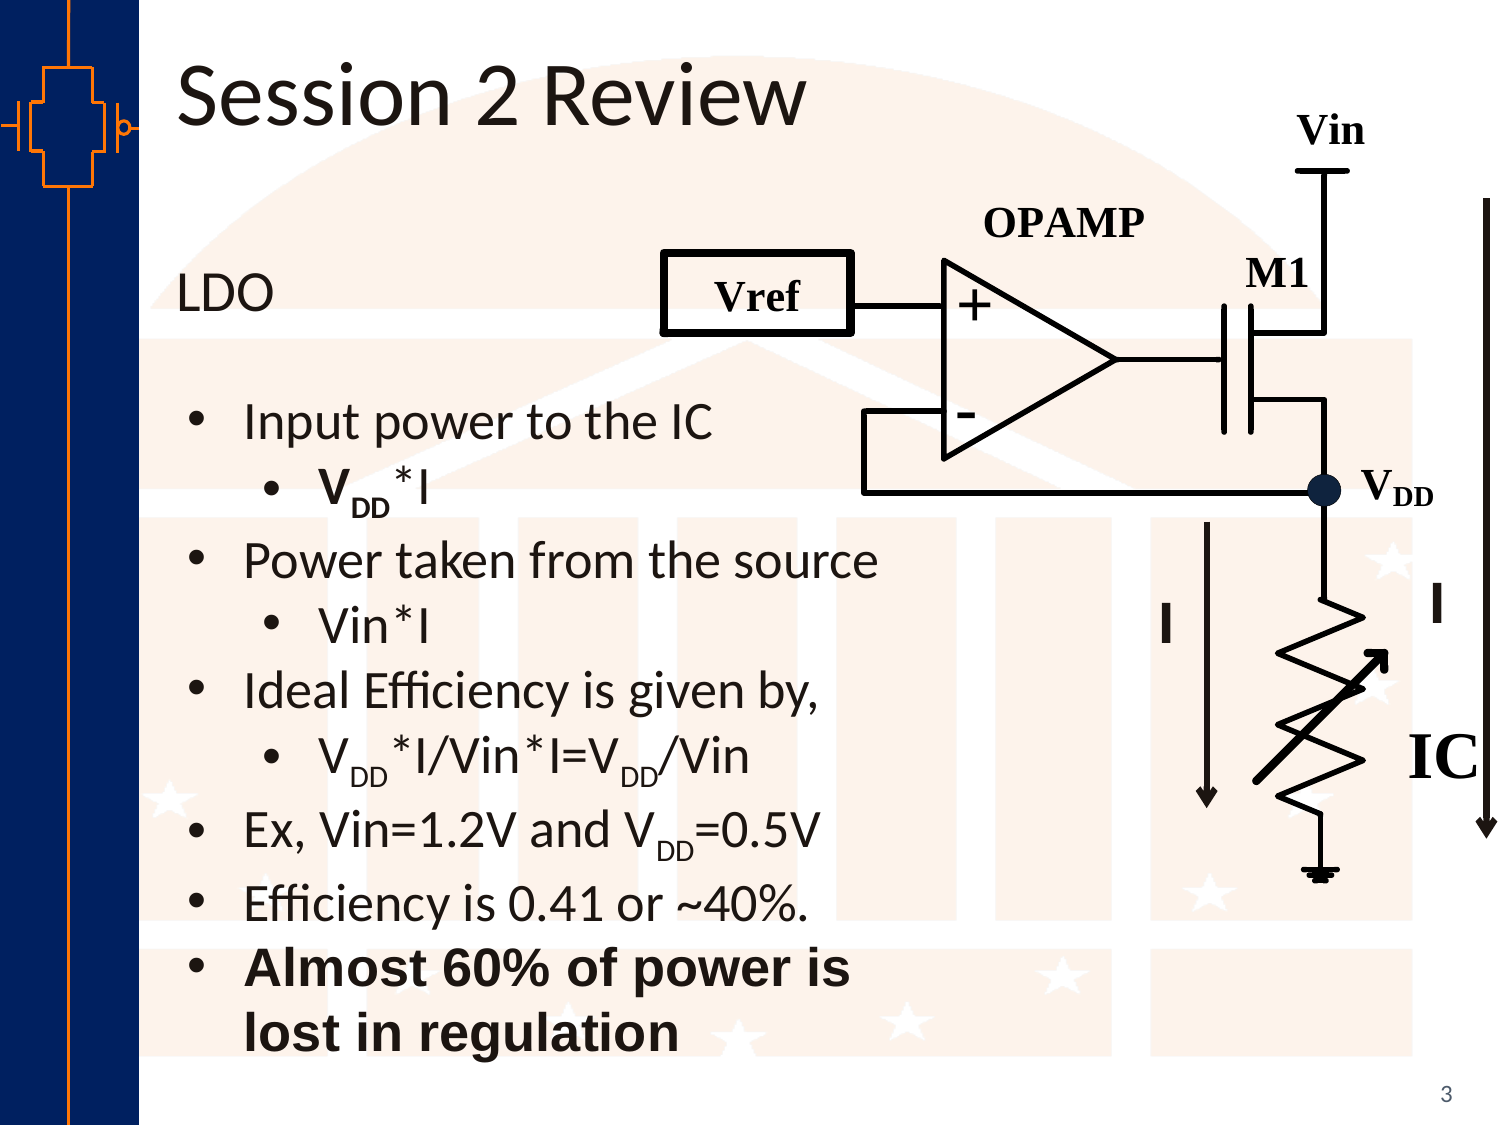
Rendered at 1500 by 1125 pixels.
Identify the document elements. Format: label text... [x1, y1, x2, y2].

slide_number 3 [1425, 1062, 1488, 1123]
text_box Input power to the IC VDD*I Power taken from the source Vin*I Ideal Efficiency is given by, VDD*I/Vin*I=VDD/Vin Ex, Vin=1.2V and VDD=0.5V Efficiency is 0.41 or ~40%. Almost 60% of power is lost in regulation [97, 378, 900, 1125]
text_box Session 2 Review LDO [161, 26, 1500, 401]
picture [657, 95, 1484, 886]
